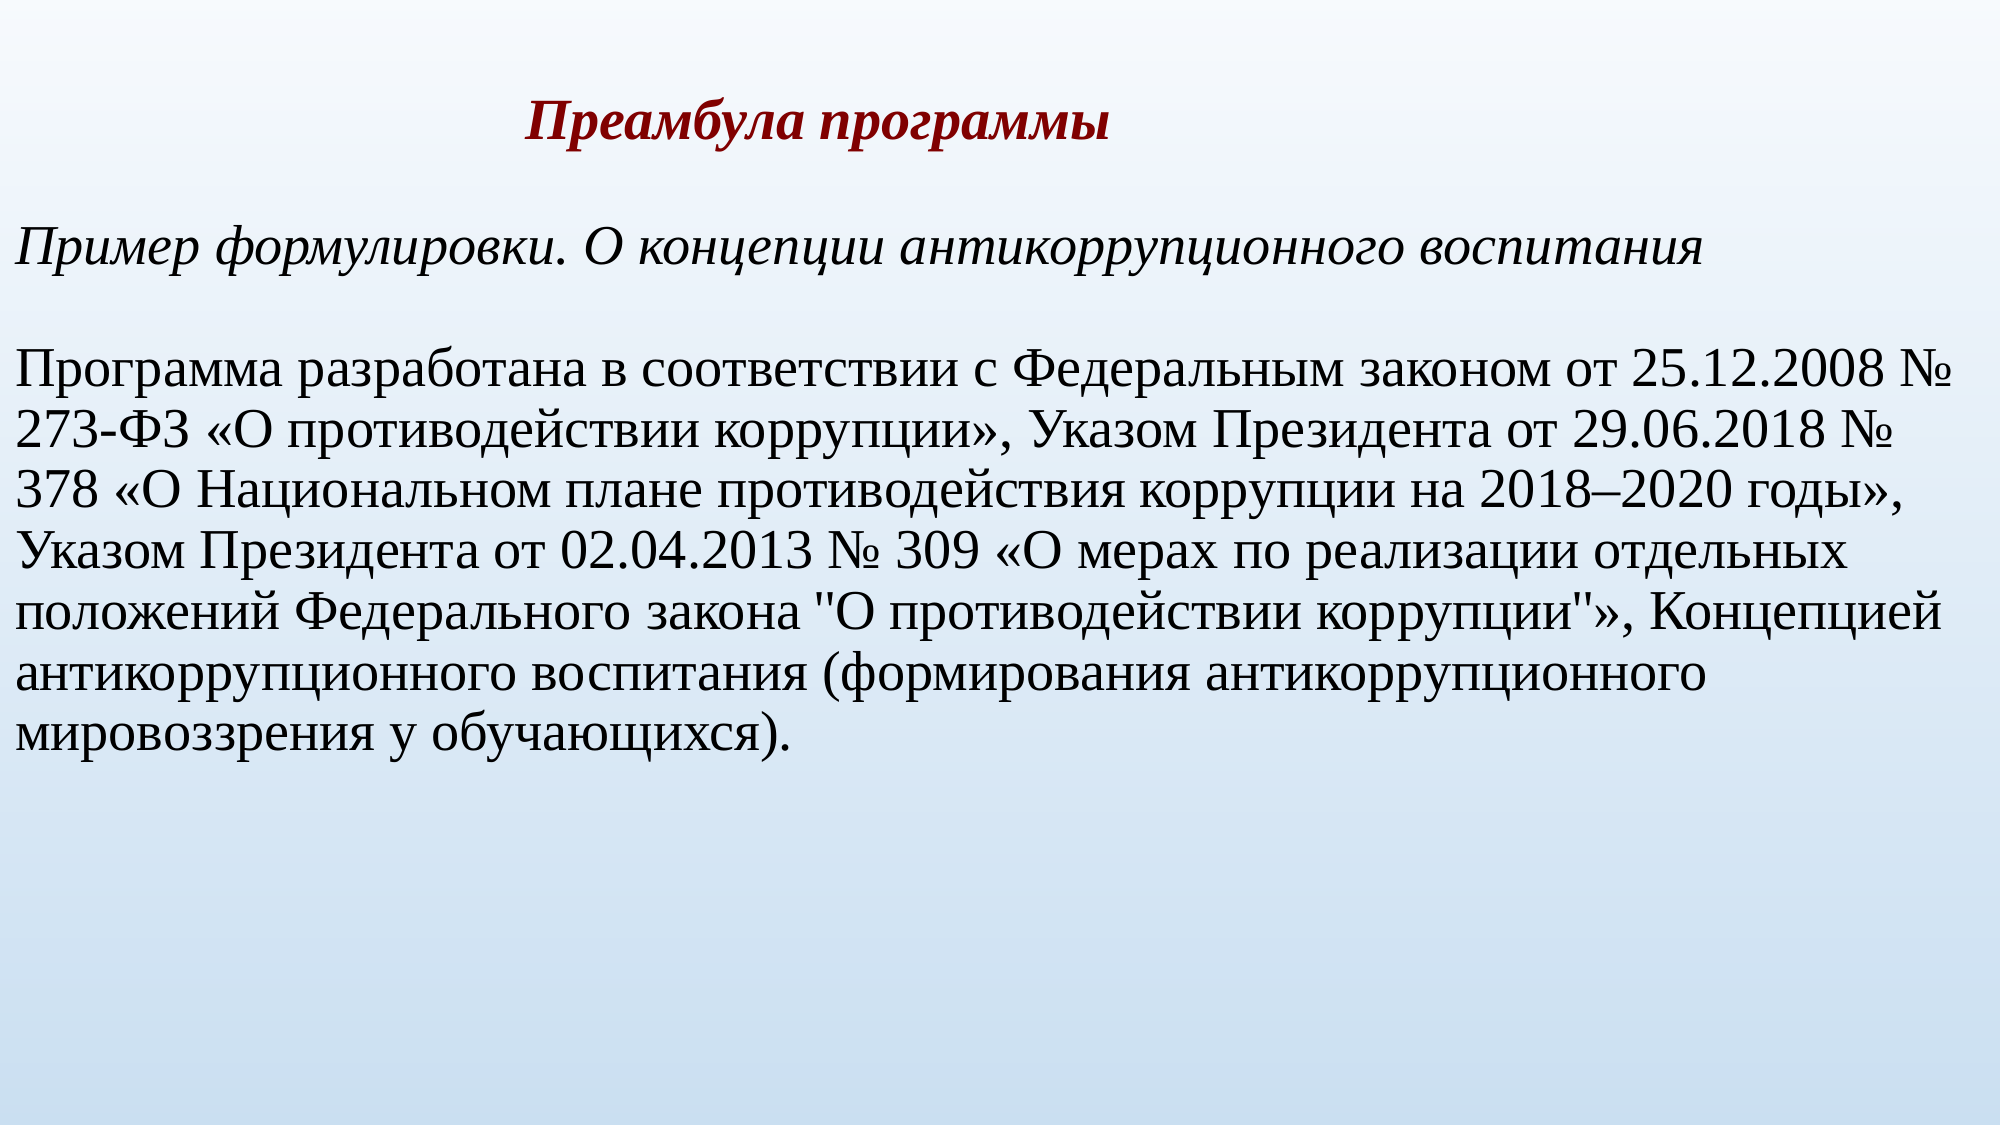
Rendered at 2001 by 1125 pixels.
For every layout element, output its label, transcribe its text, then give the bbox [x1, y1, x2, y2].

text_box Преамбула программы [433, 74, 1203, 159]
title Пример формулировки. О концепции антикоррупционного воспитания Программа разработана в соответствии с Федеральным законом от 25.12.2008 № 273-ФЗ «О противодействии коррупции», Указом Президента от 29.06.2018 № 378 «О Национальном плане противодействия коррупции на 2018–2020 годы», Указом Президента от 02.04.2013 № 309 «О мерах по реализации отдельных положений Федерального закона ''О противодействии коррупции''», Концепцией антикоррупционного воспитания (формирования антикоррупционного мировоззрения у обучающихся). [0, 162, 1981, 1125]
